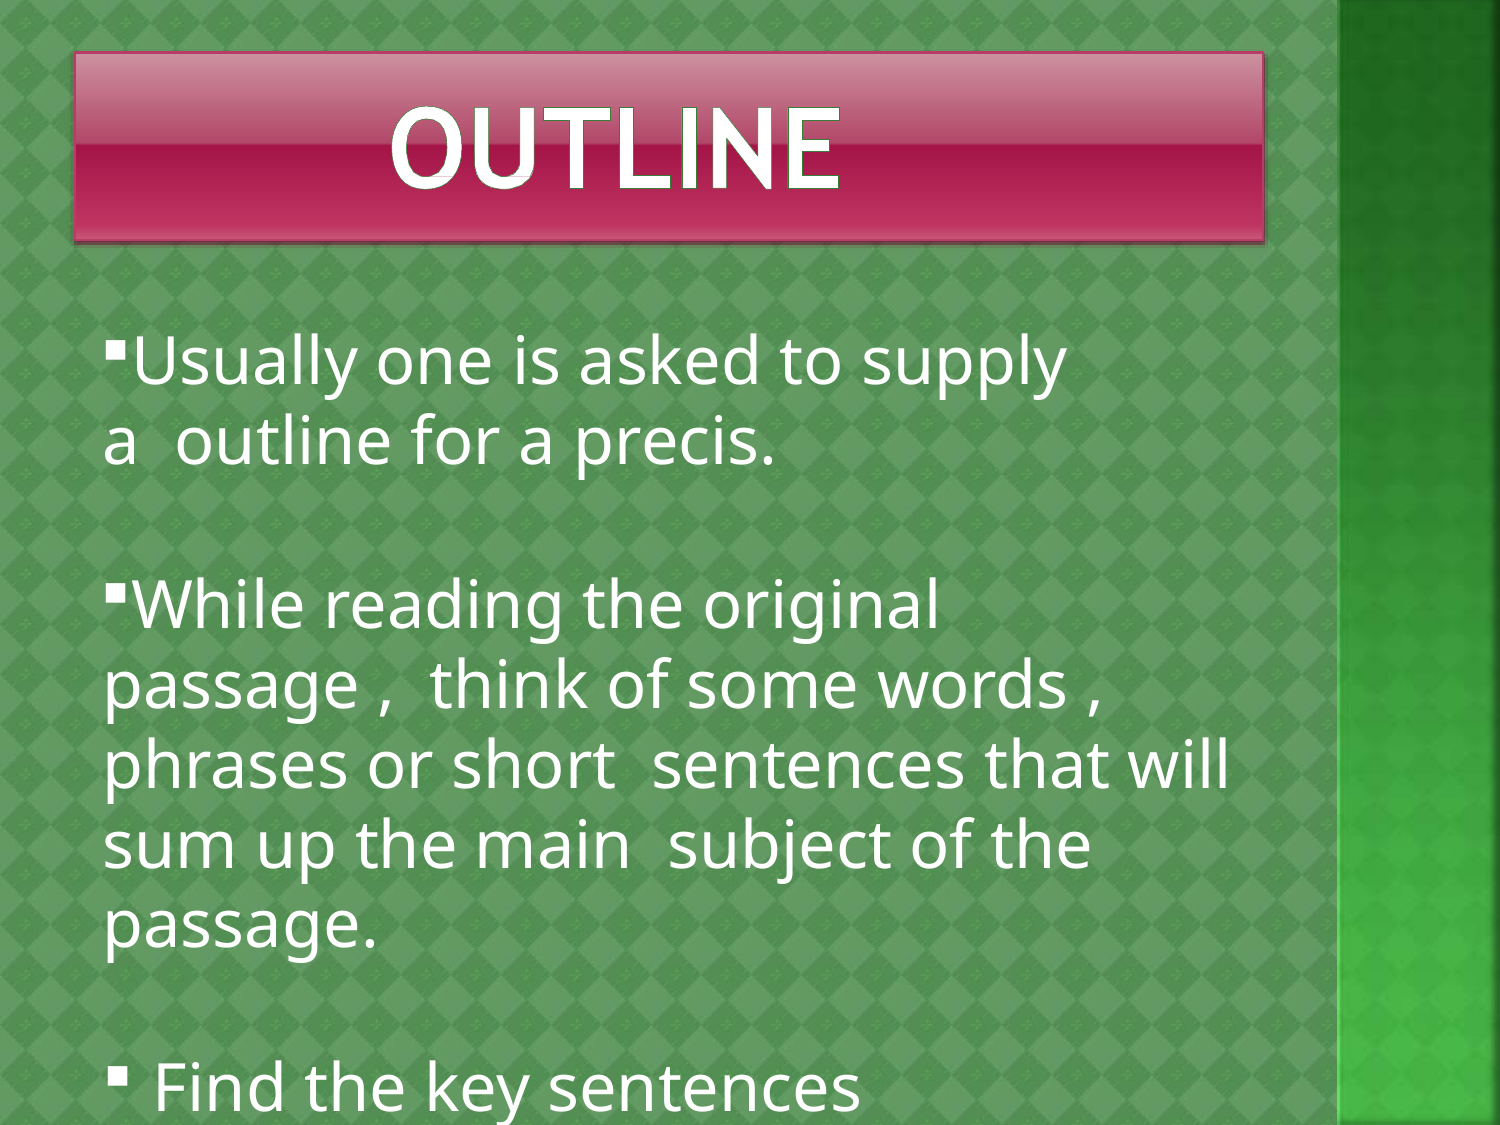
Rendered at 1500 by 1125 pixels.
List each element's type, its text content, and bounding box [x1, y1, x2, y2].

text_box [1337, 0, 1500, 1125]
text_box [75, 52, 1263, 240]
text_box [543, 107, 611, 188]
text_box [619, 107, 671, 188]
text_box [787, 107, 840, 188]
text_box Usually one is asked to supply a outline for a precis. While reading the original passage , think of some words , phrases or short sentences that will sum up the main subject of the passage. Find the key sentences [100, 316, 1252, 1125]
text_box [391, 106, 462, 190]
text_box [67, 49, 1271, 252]
text_box [712, 107, 772, 190]
text_box [474, 107, 535, 190]
text_box [681, 107, 697, 188]
picture [0, 0, 1337, 1125]
